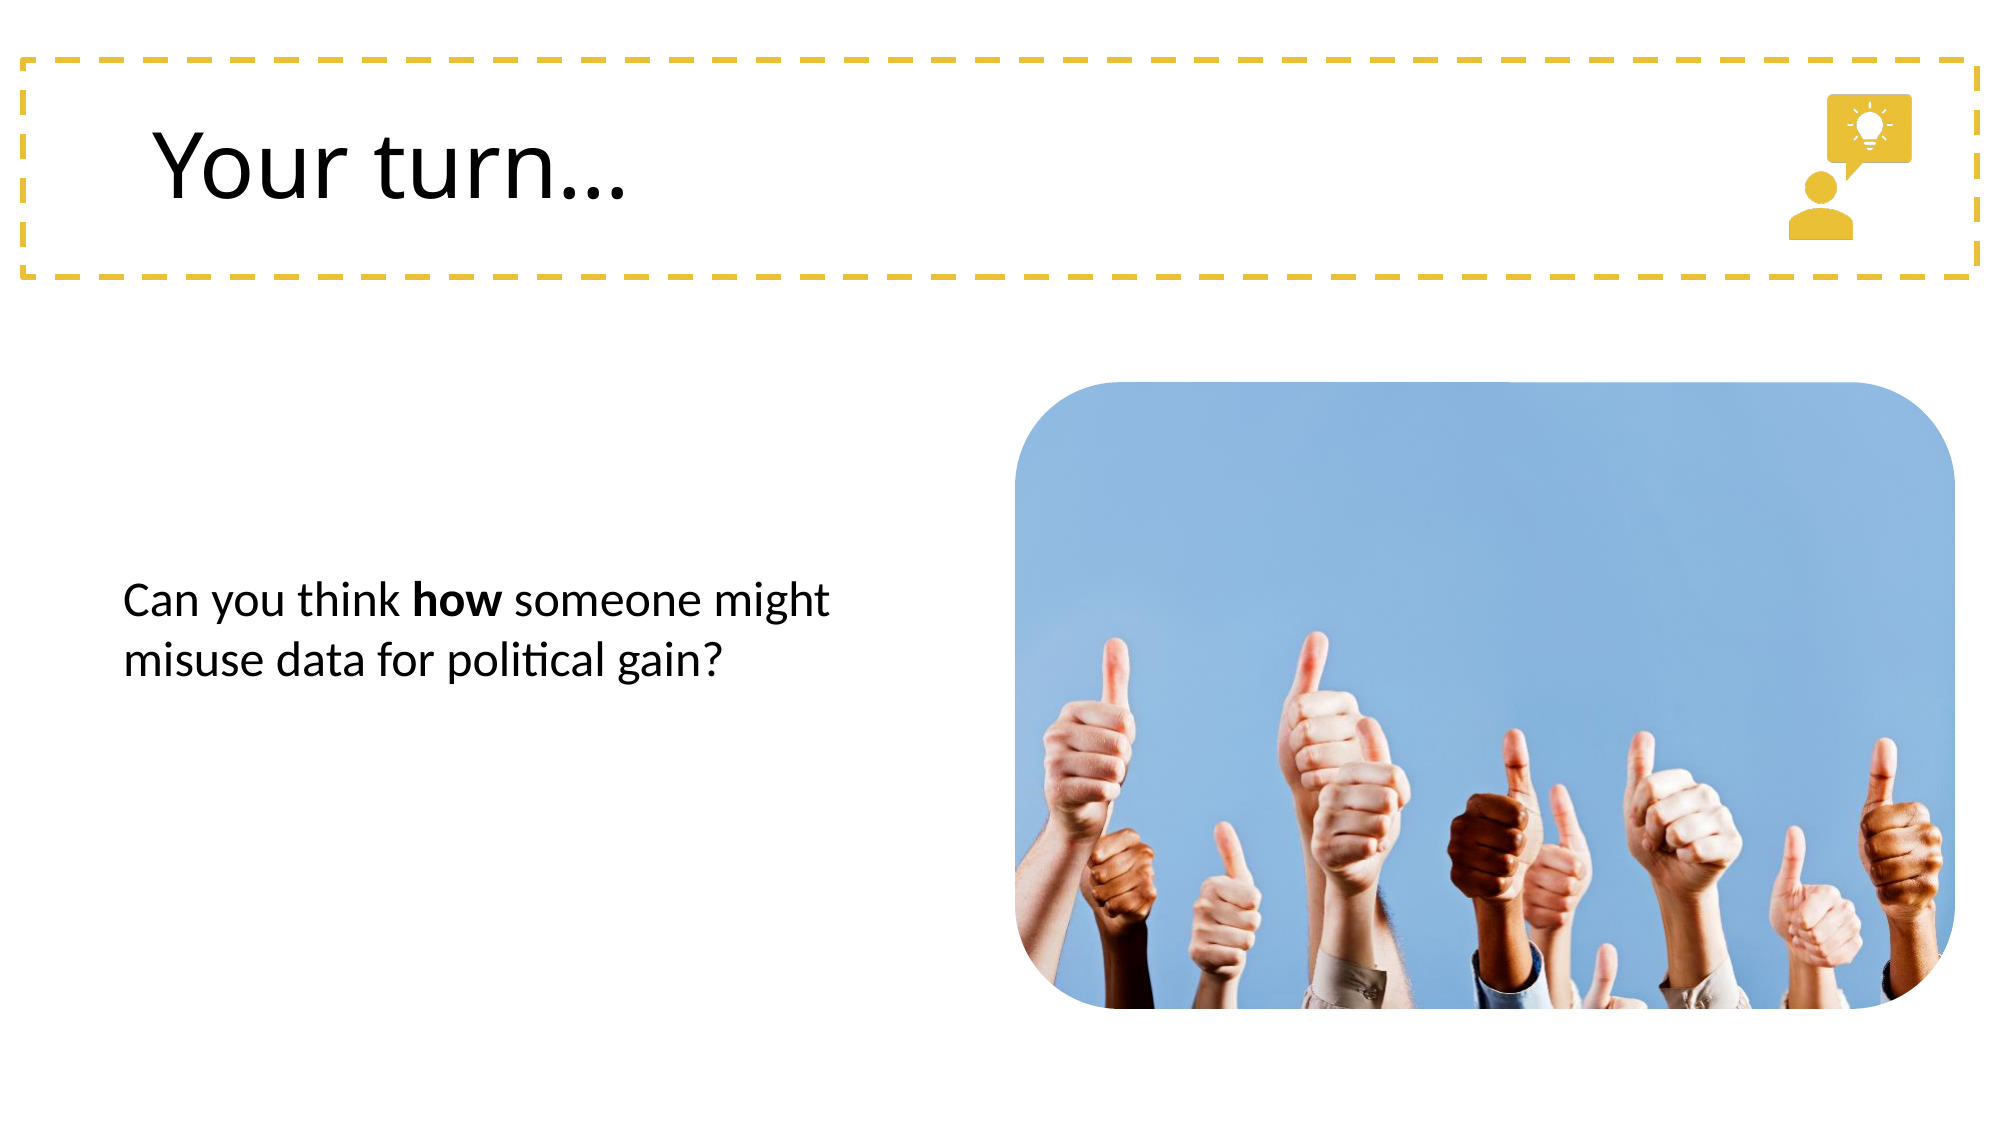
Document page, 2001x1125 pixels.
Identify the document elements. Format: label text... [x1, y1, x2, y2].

picture [1863, 78, 1938, 254]
picture [1015, 382, 1955, 1009]
text_box Can you think how someone might misuse data for political gain? [108, 559, 921, 874]
title Your turn… [137, 59, 1863, 278]
